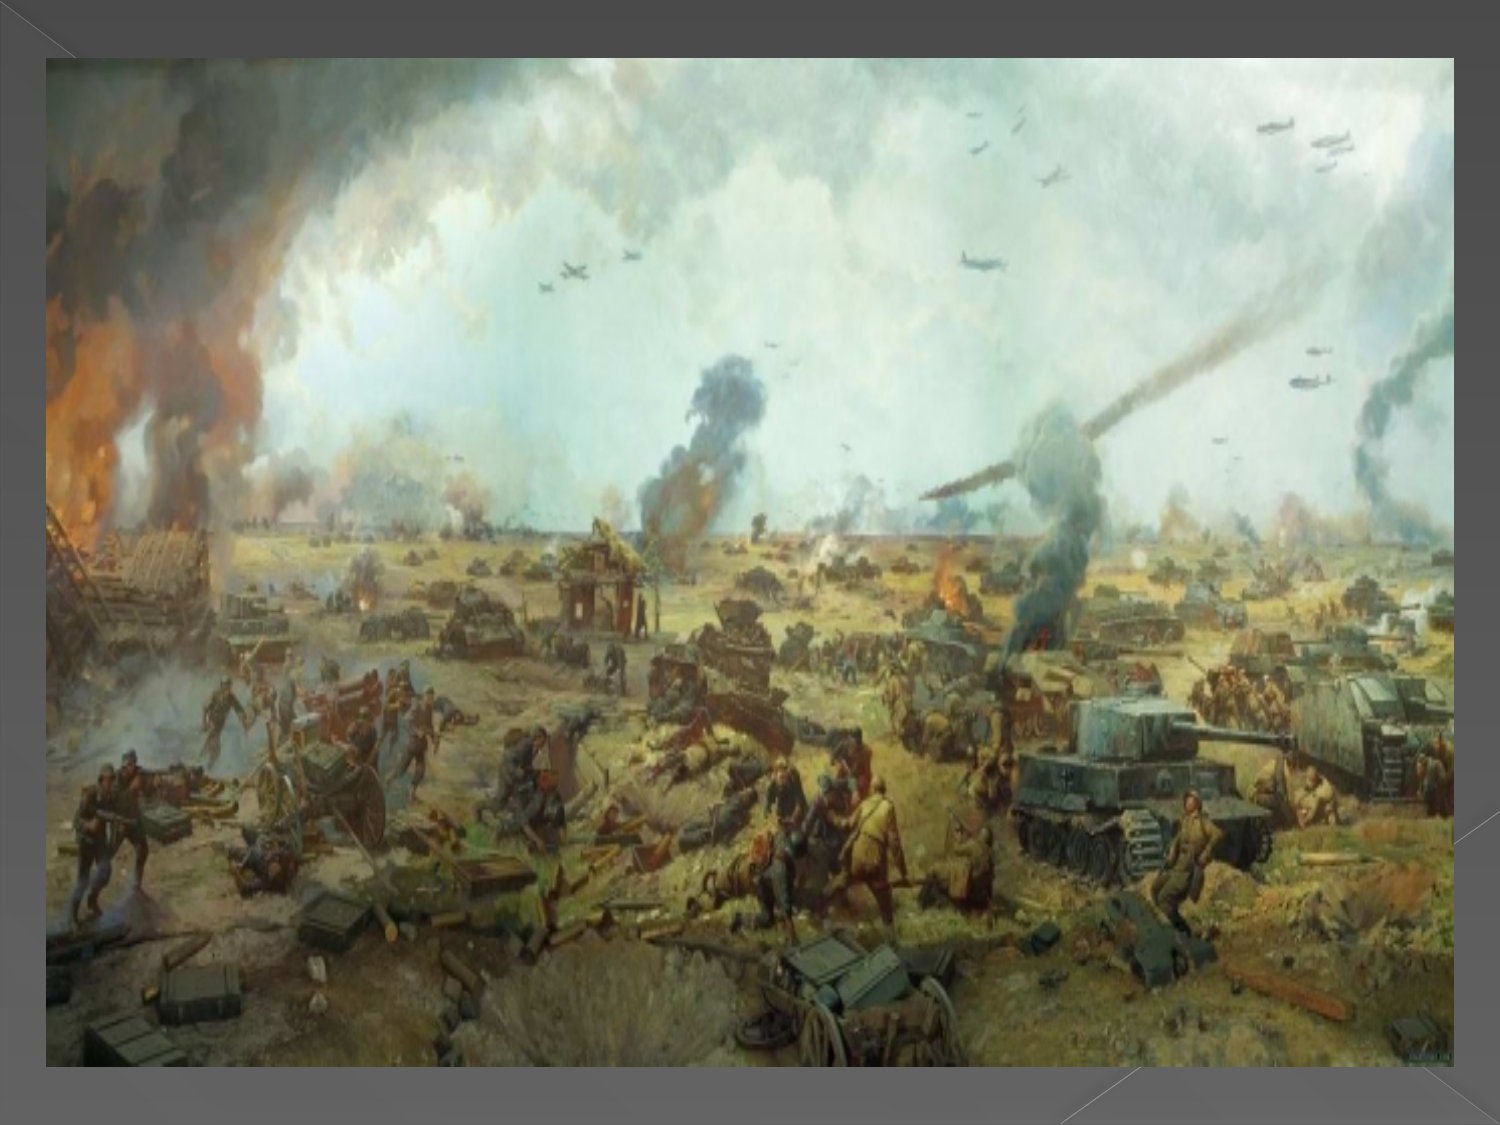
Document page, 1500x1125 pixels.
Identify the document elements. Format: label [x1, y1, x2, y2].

picture [46, 58, 1454, 1067]
